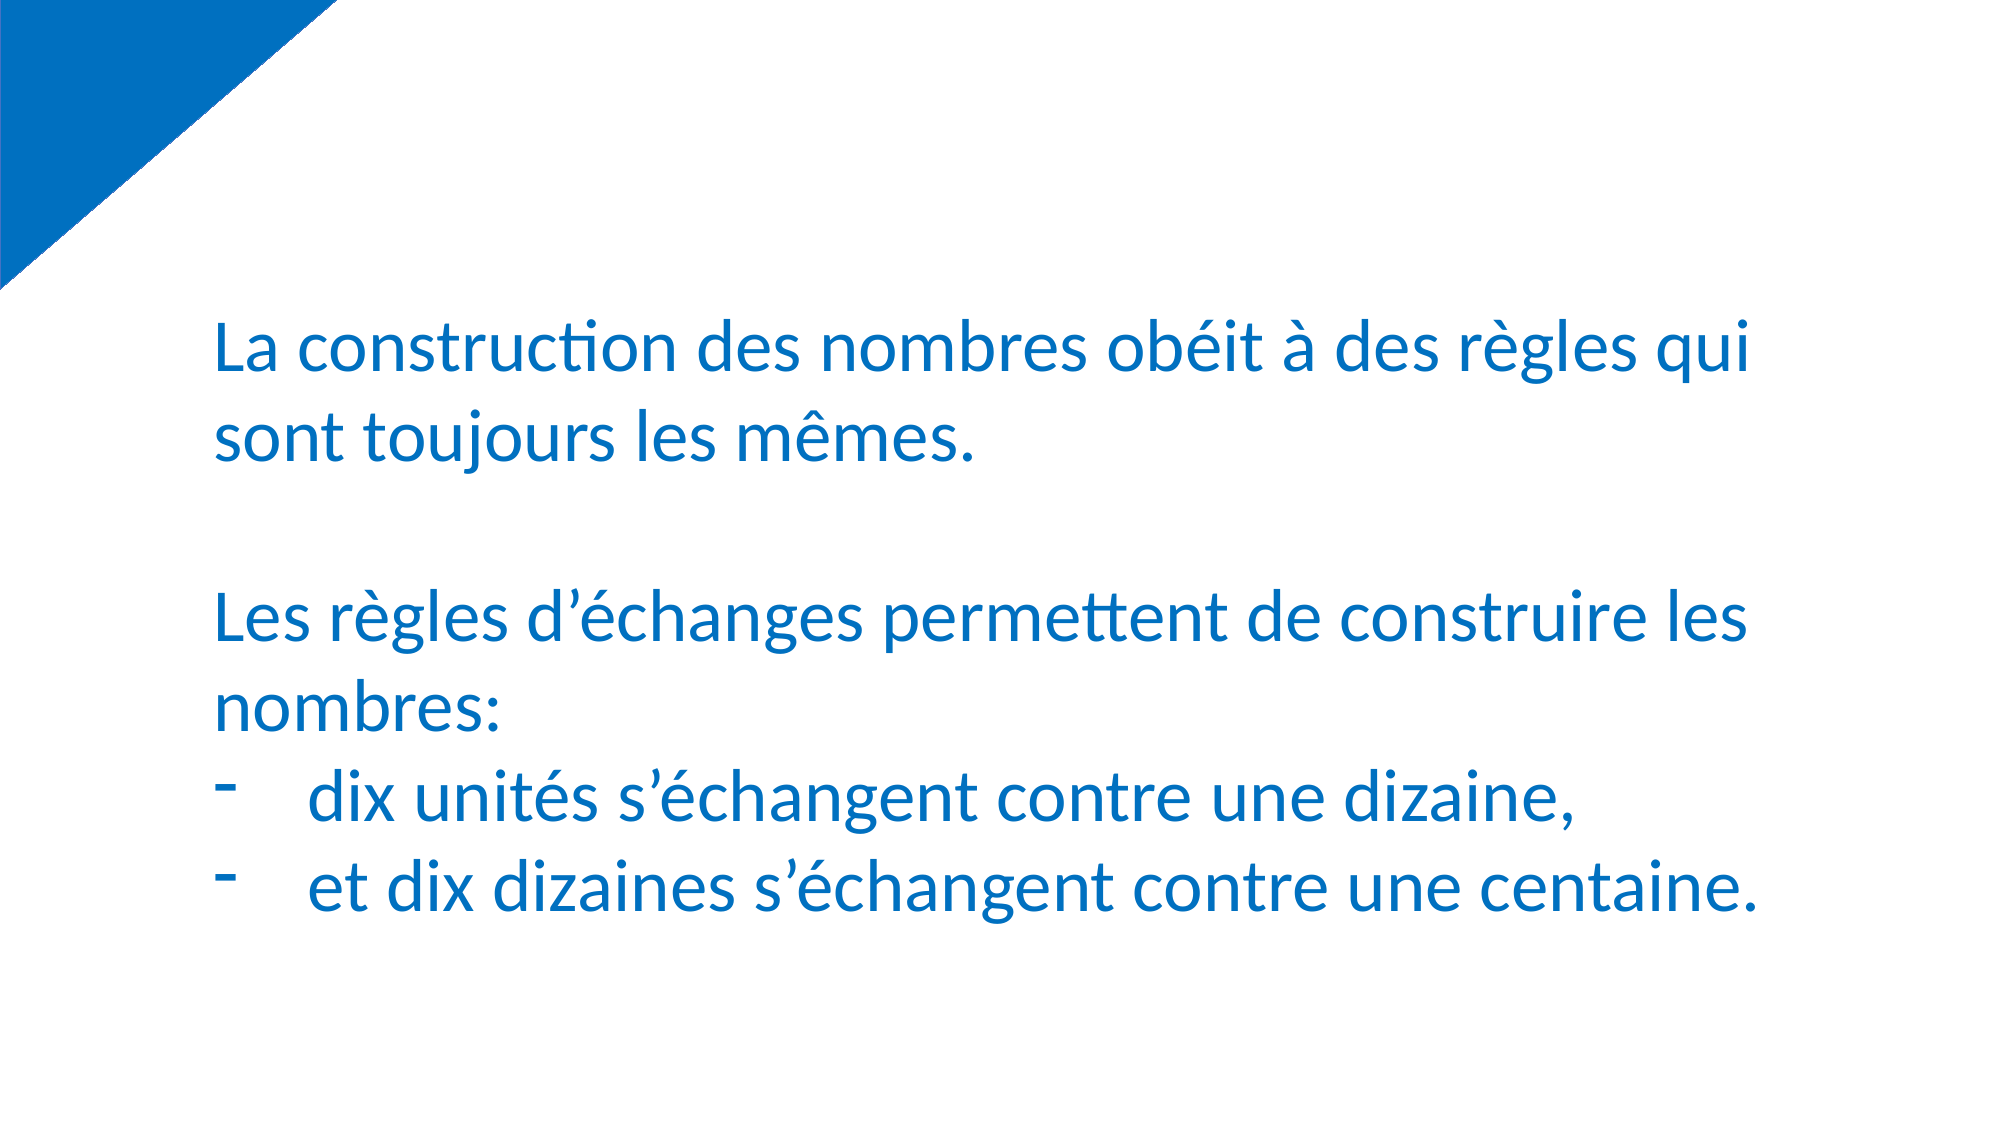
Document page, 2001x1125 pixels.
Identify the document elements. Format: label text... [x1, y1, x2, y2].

text_box La construction des nombres obéit à des règles qui sont toujours les mêmes. Les règles d’échanges permettent de construire les nombres: dix unités s’échangent contre une dizaine, et dix dizaines s’échangent contre une centaine. [198, 289, 1802, 934]
text_box [0, 0, 337, 290]
